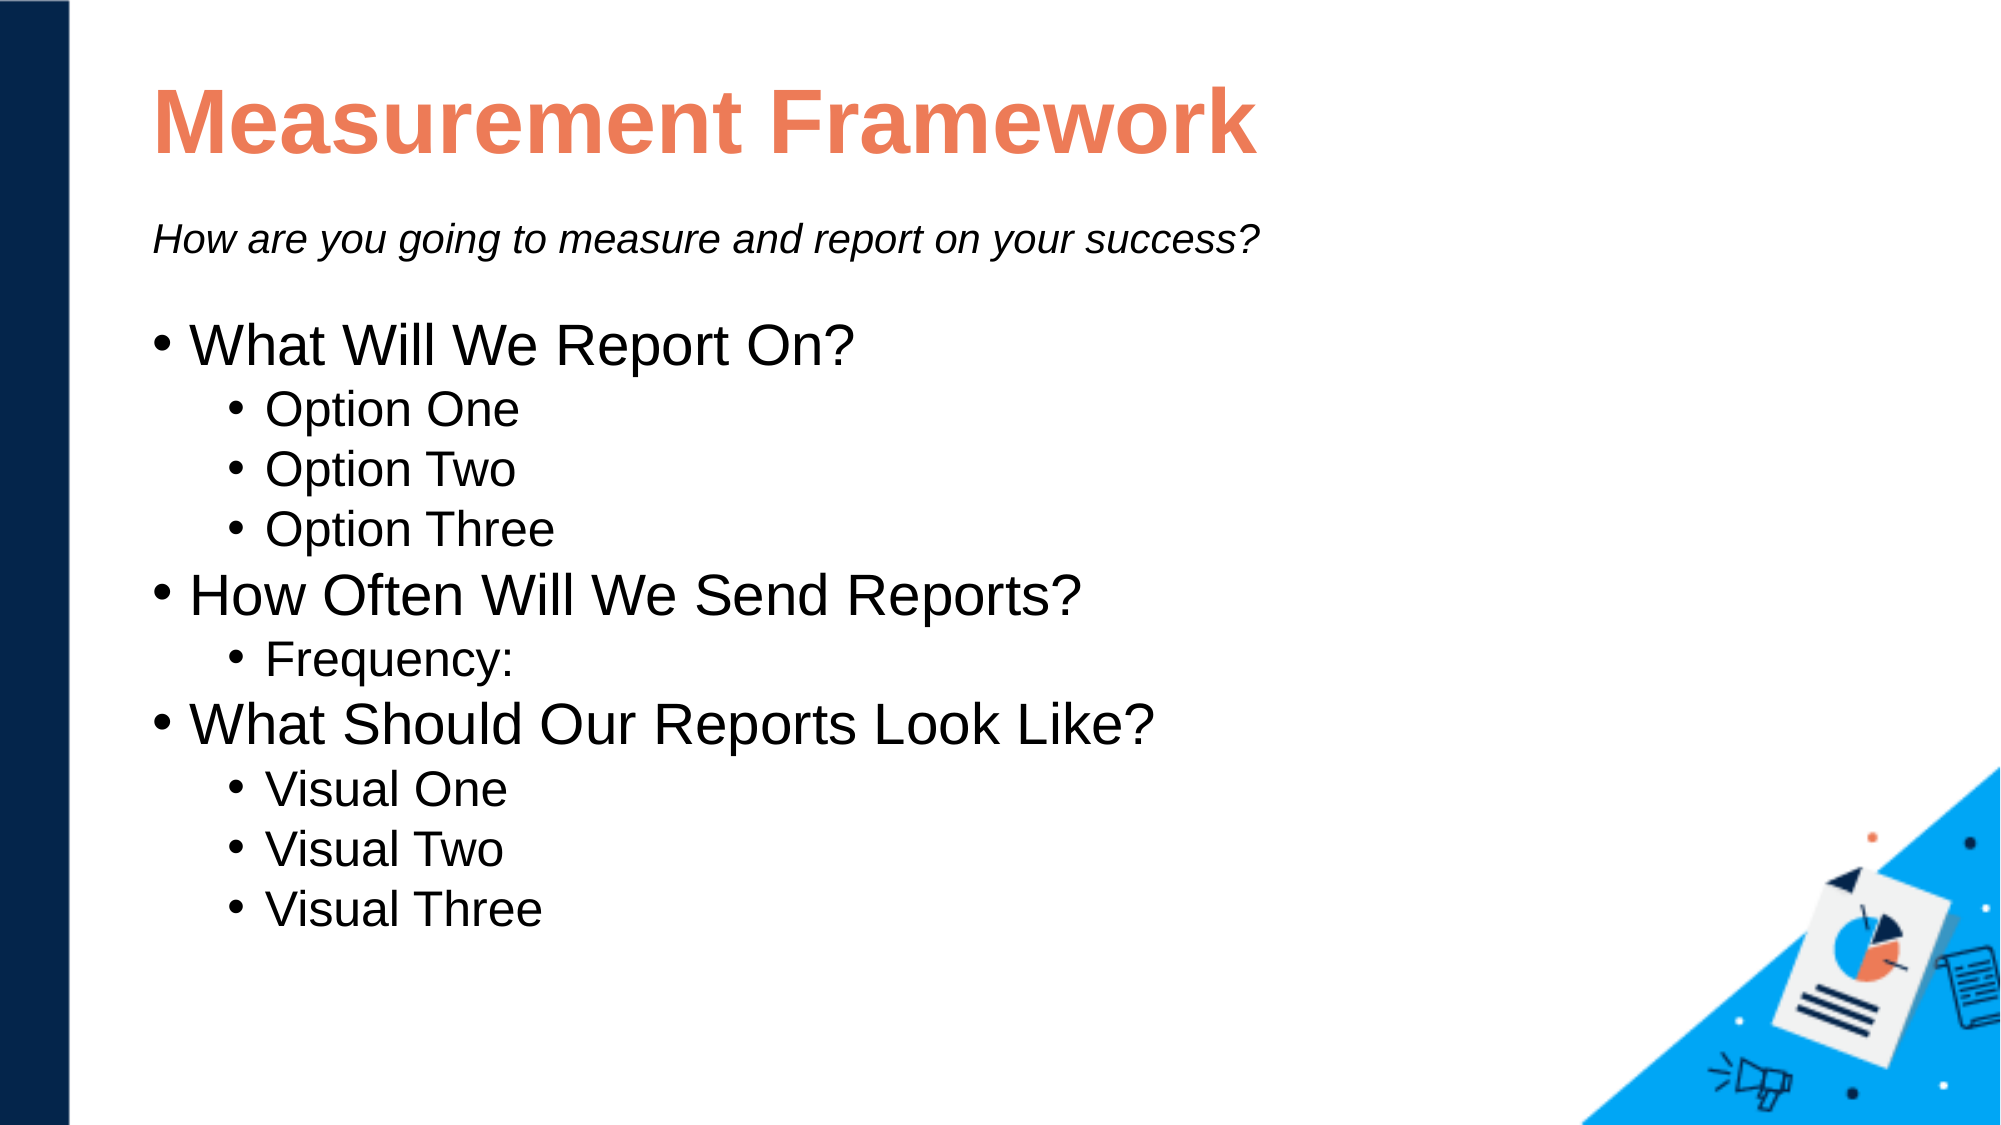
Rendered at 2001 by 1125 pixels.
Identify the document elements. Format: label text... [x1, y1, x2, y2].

list What Will We Report On? Option One Option Two Option Three How Often Will We Send Reports? Frequency: What Should Our Reports Look Like? Visual One Visual Two Visual Three [137, 299, 1863, 1014]
picture [1735, 1017, 1744, 1025]
picture [1939, 1082, 1948, 1089]
picture [1848, 1088, 1857, 1099]
picture [1959, 979, 1977, 984]
picture [1965, 838, 1975, 849]
title Measurement Framework How are you going to measure and report on your success? [137, 59, 1863, 278]
picture [1961, 983, 1994, 991]
picture [1723, 1054, 1732, 1065]
picture [1716, 1081, 1729, 1090]
picture [1970, 961, 1989, 966]
picture [1982, 905, 1990, 912]
picture [1736, 1059, 1792, 1111]
picture [1976, 989, 1995, 995]
picture [1710, 1070, 1729, 1074]
picture [1964, 996, 1997, 1006]
picture [1958, 968, 1991, 976]
picture [0, 0, 2001, 1125]
